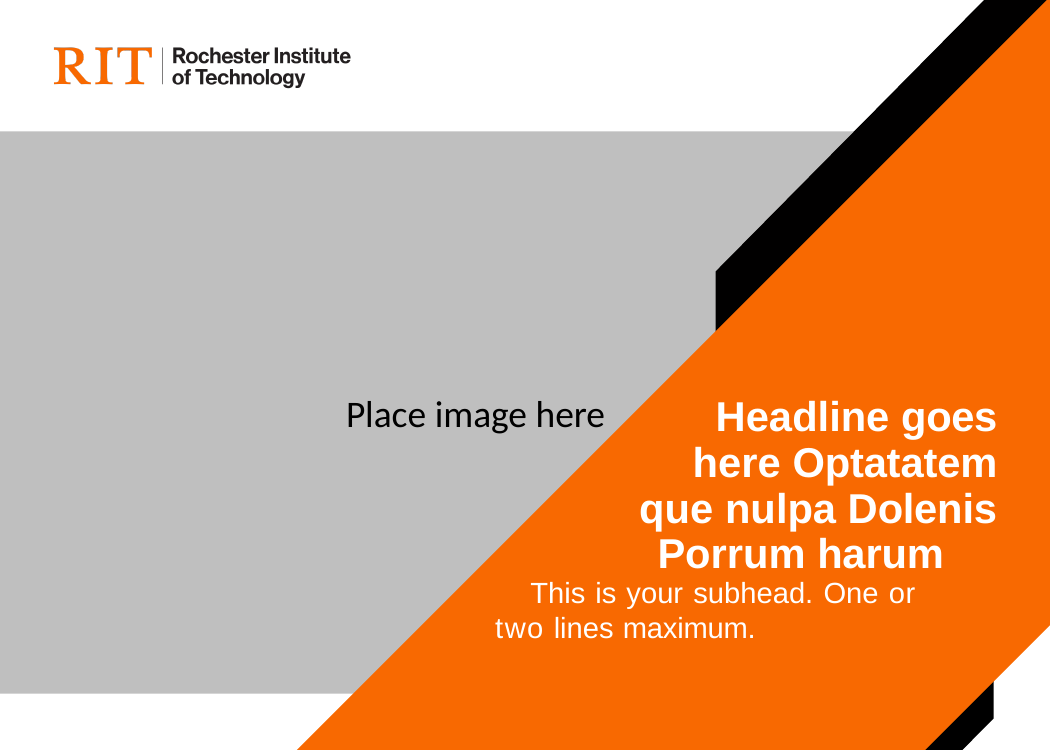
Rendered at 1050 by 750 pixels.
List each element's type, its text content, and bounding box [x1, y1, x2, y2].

text_box [927, 683, 994, 750]
text_box Headline goes here Optatatem que nulpa Dolenis Porrum harum [574, 382, 998, 578]
text_box Place image here [0, 131, 853, 694]
picture [49, 24, 375, 105]
text_box [715, 0, 1045, 330]
text_box [296, 0, 1050, 750]
text_box This is your subhead. One or two lines maximum. [492, 571, 919, 644]
